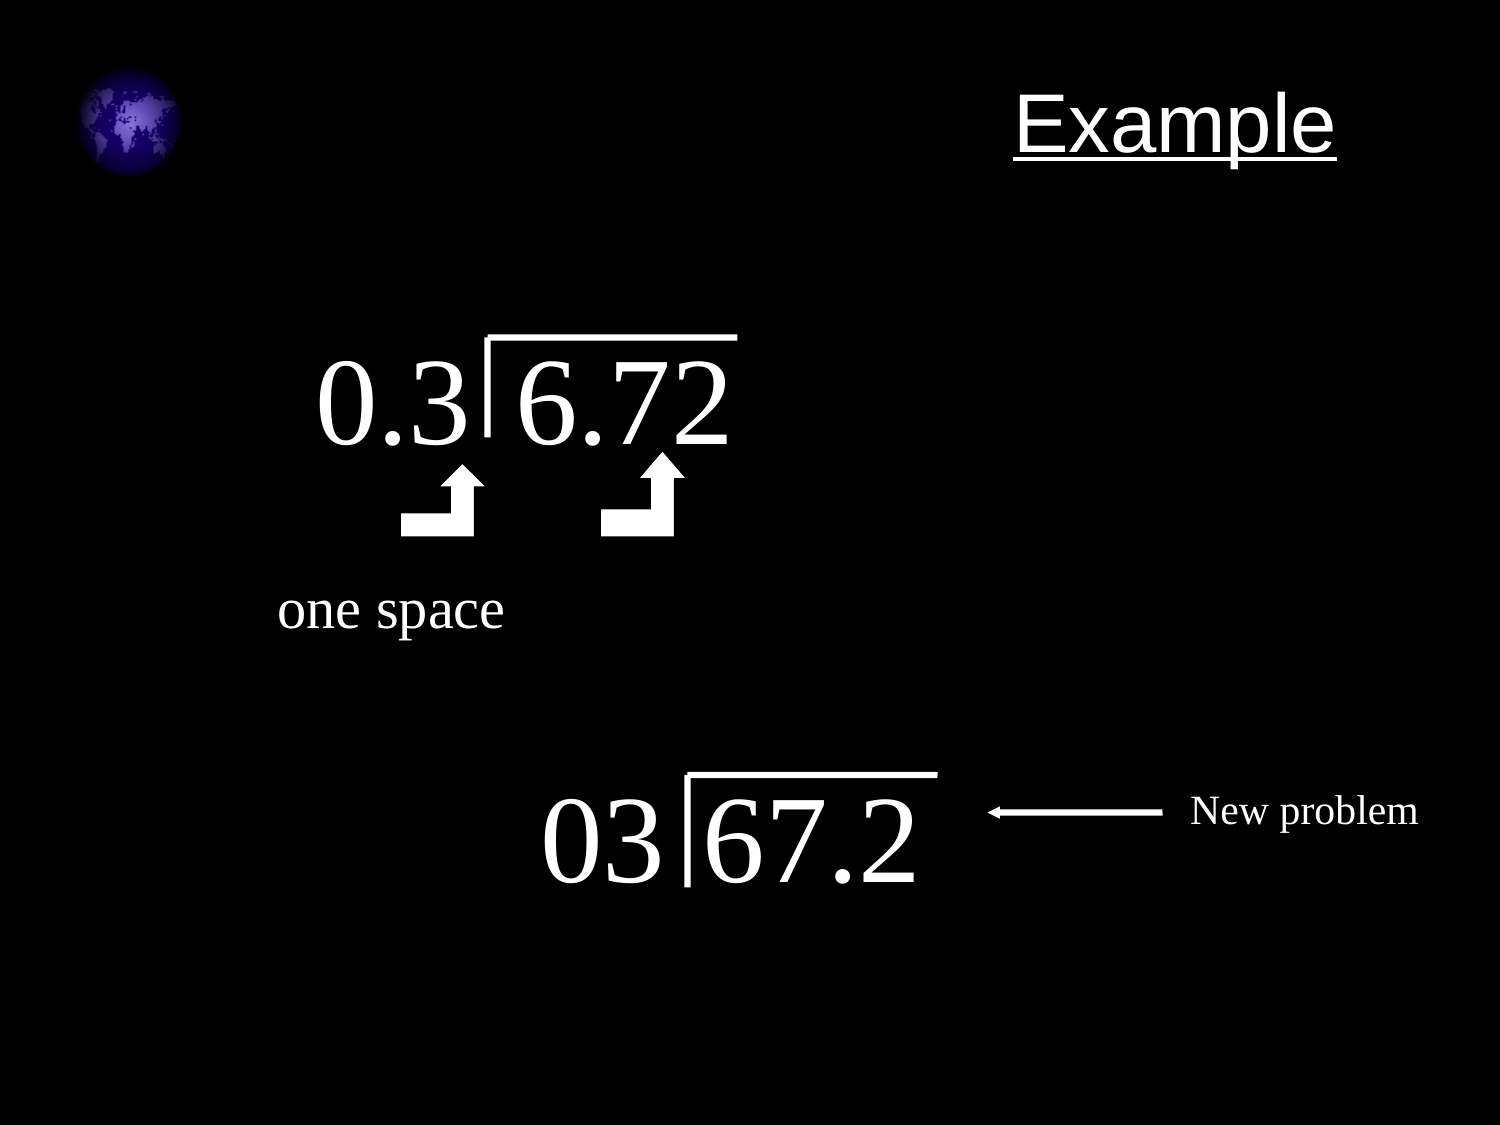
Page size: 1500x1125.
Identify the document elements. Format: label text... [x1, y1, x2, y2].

text_box 67.2 [687, 749, 1038, 916]
text_box [399, 462, 488, 538]
picture [0, 0, 251, 250]
text_box [987, 808, 1163, 817]
title Example [924, 49, 1426, 188]
text_box New problem [1175, 774, 1450, 841]
text_box [599, 449, 688, 538]
text_box one space [262, 562, 550, 648]
text_box 6.72 [500, 312, 763, 478]
text_box 03 [524, 749, 687, 916]
text_box 0.3 [300, 312, 500, 478]
